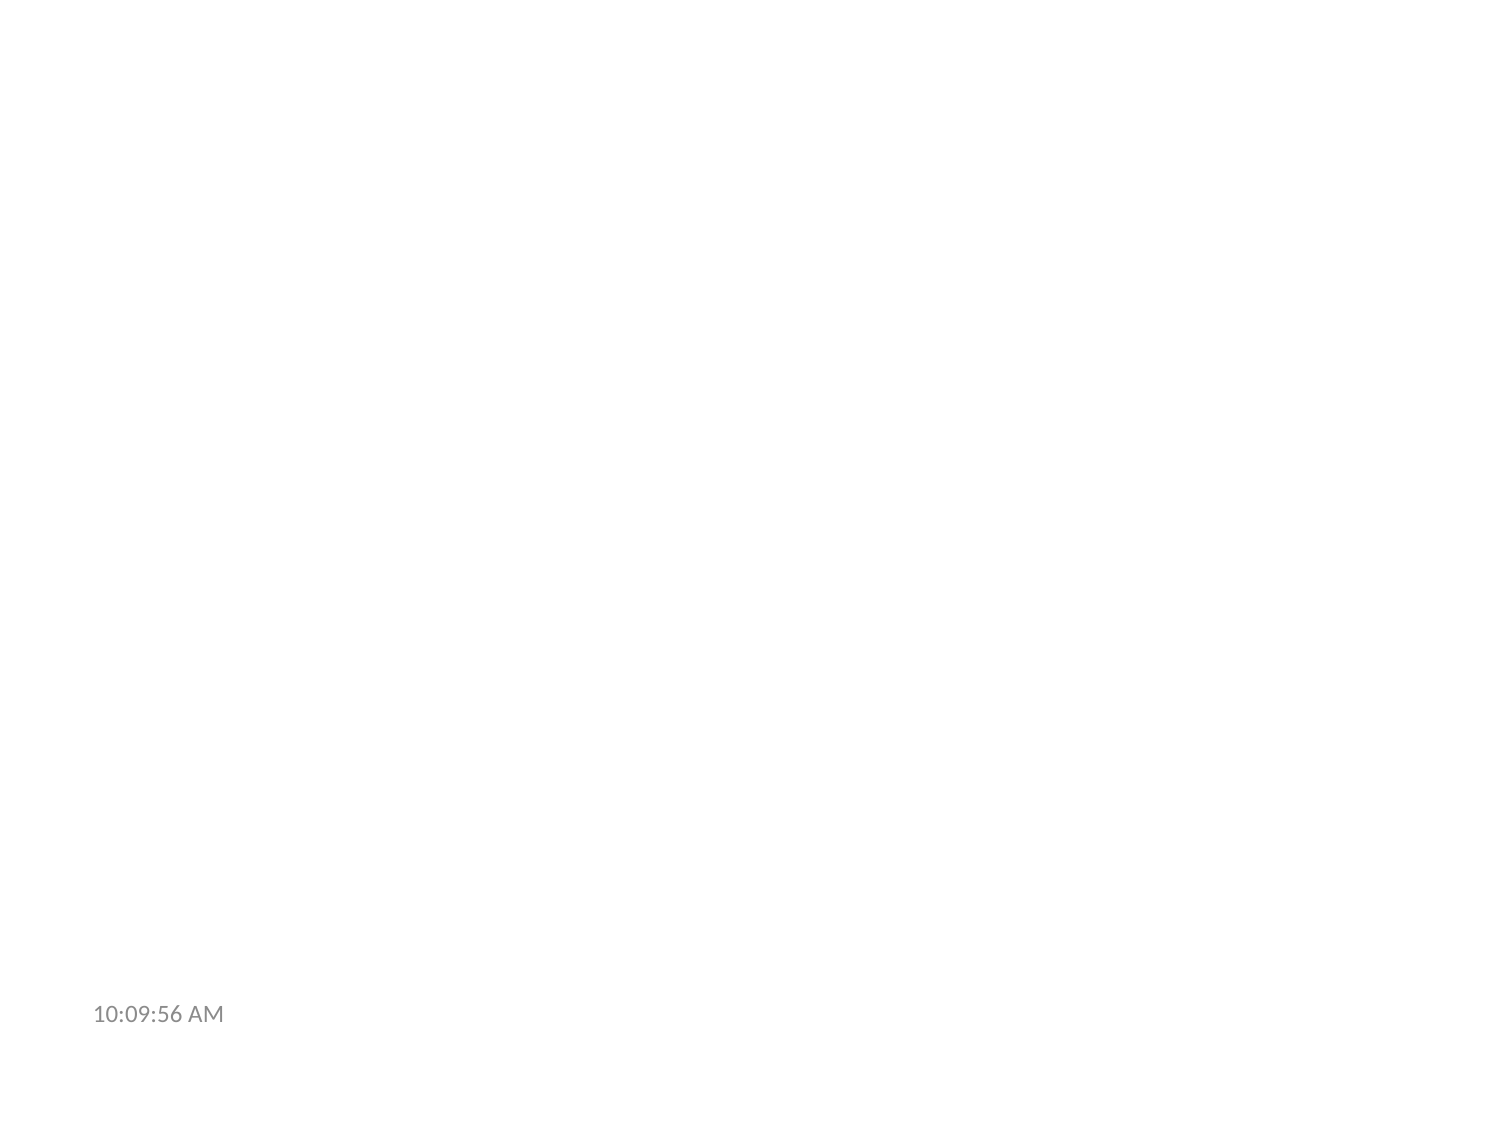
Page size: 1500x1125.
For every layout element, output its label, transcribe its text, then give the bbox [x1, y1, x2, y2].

text_box 3:35:09 PM [77, 982, 428, 1043]
